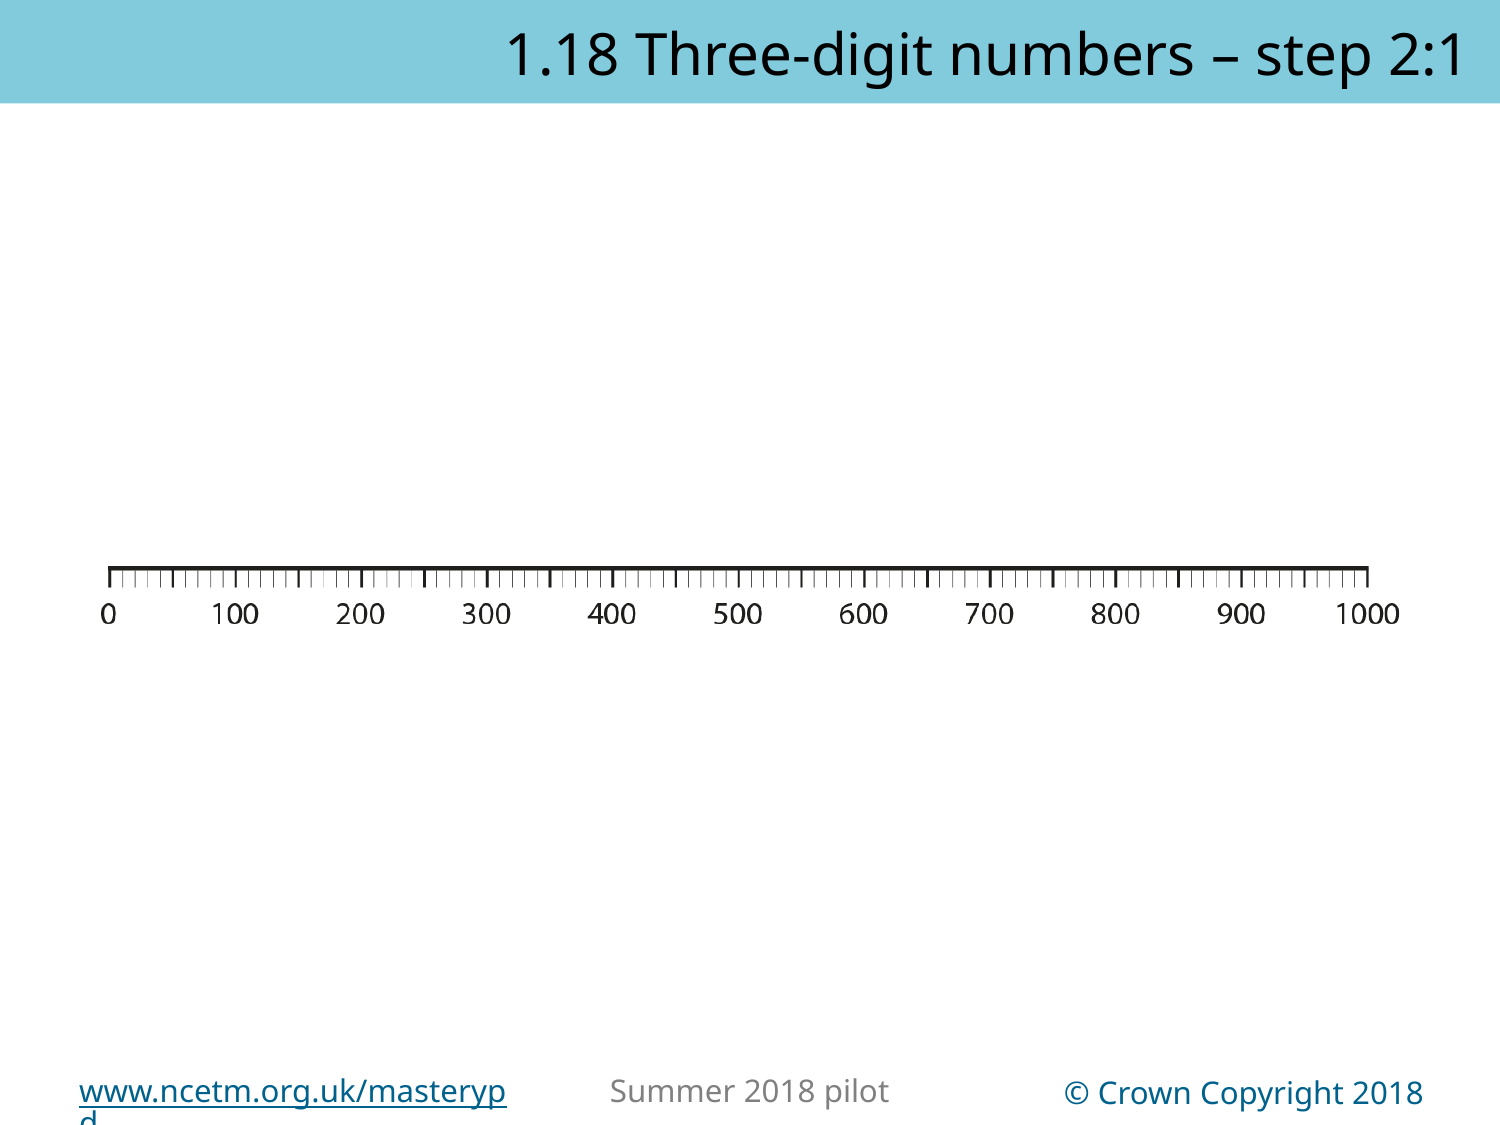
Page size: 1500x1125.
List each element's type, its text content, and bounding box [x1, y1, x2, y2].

list 1.18 Three-digit numbers – step 2:1 [0, 0, 1500, 104]
picture [100, 566, 1400, 633]
